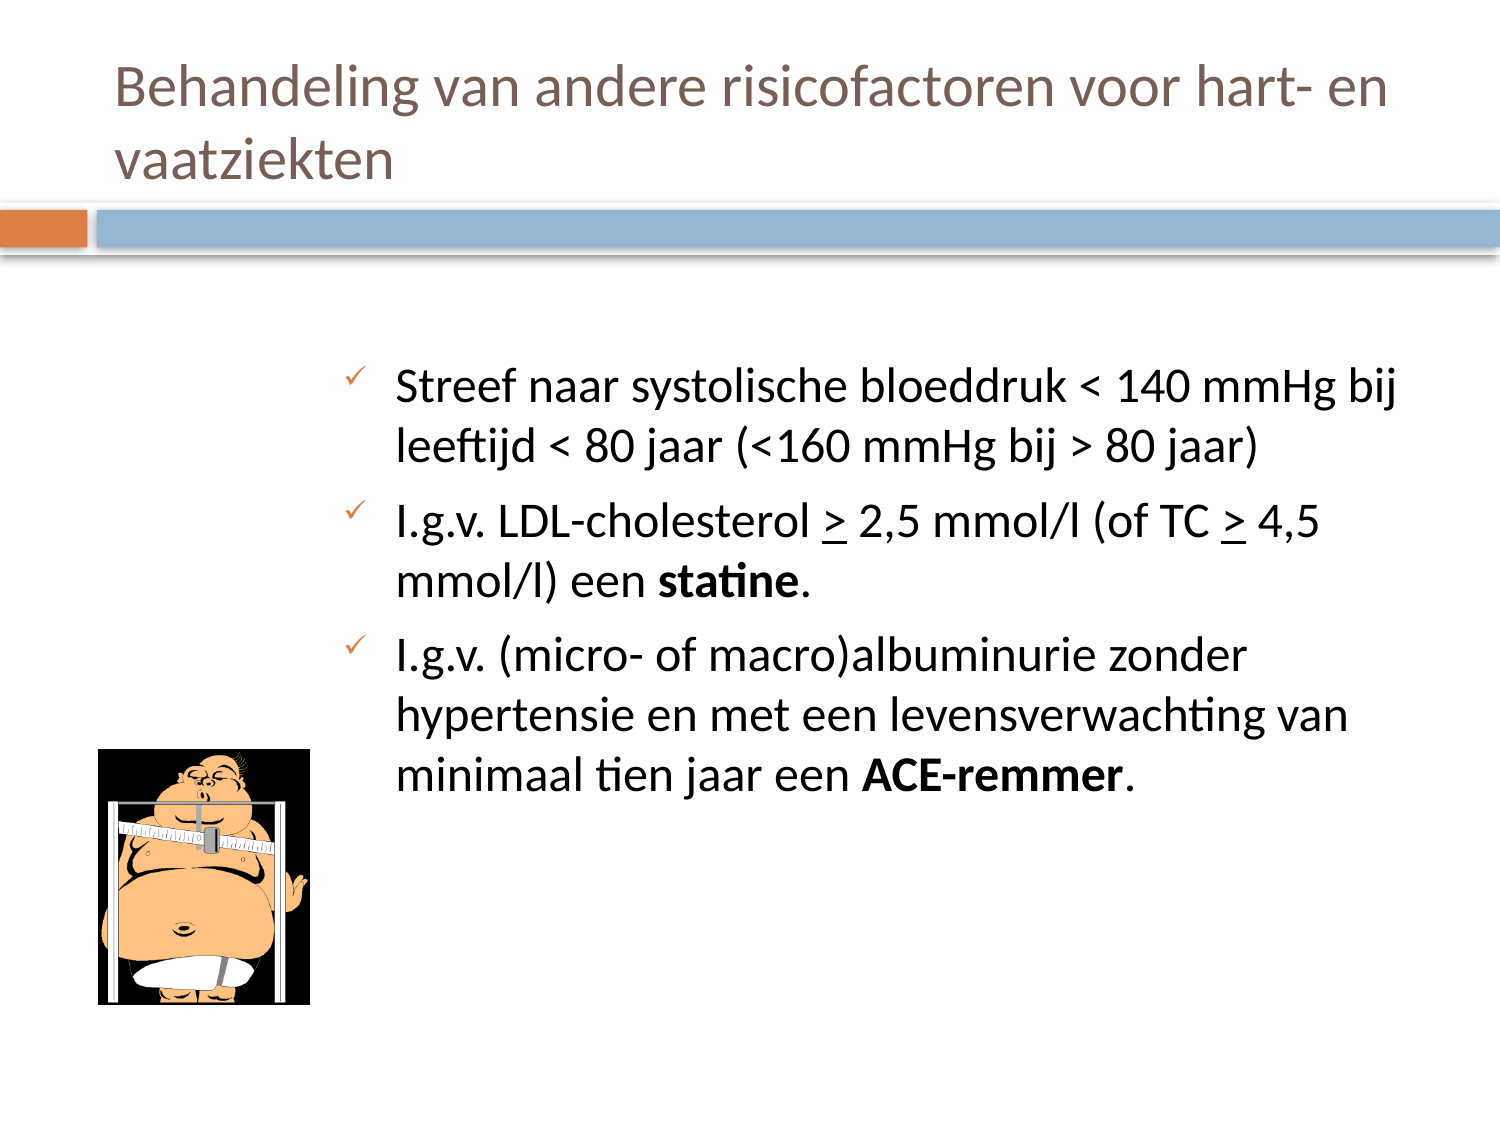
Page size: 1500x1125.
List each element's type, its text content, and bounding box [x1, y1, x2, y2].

list Streef naar systolische bloeddruk < 140 mmHg bij leeftijd < 80 jaar (<160 mmHg bij > 80 jaar) I.g.v. LDL-cholesterol > 2,5 mmol/l (of TC > 4,5 mmol/l) een statine. I.g.v. (micro- of macro)albuminurie zonder hypertensie en met een levensverwachting van minimaal tien jaar een ACE-remmer. [327, 257, 1430, 1009]
title Behandeling van andere risicofactoren voor hart- en vaatziekten [99, 37, 1438, 201]
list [98, 749, 311, 1006]
